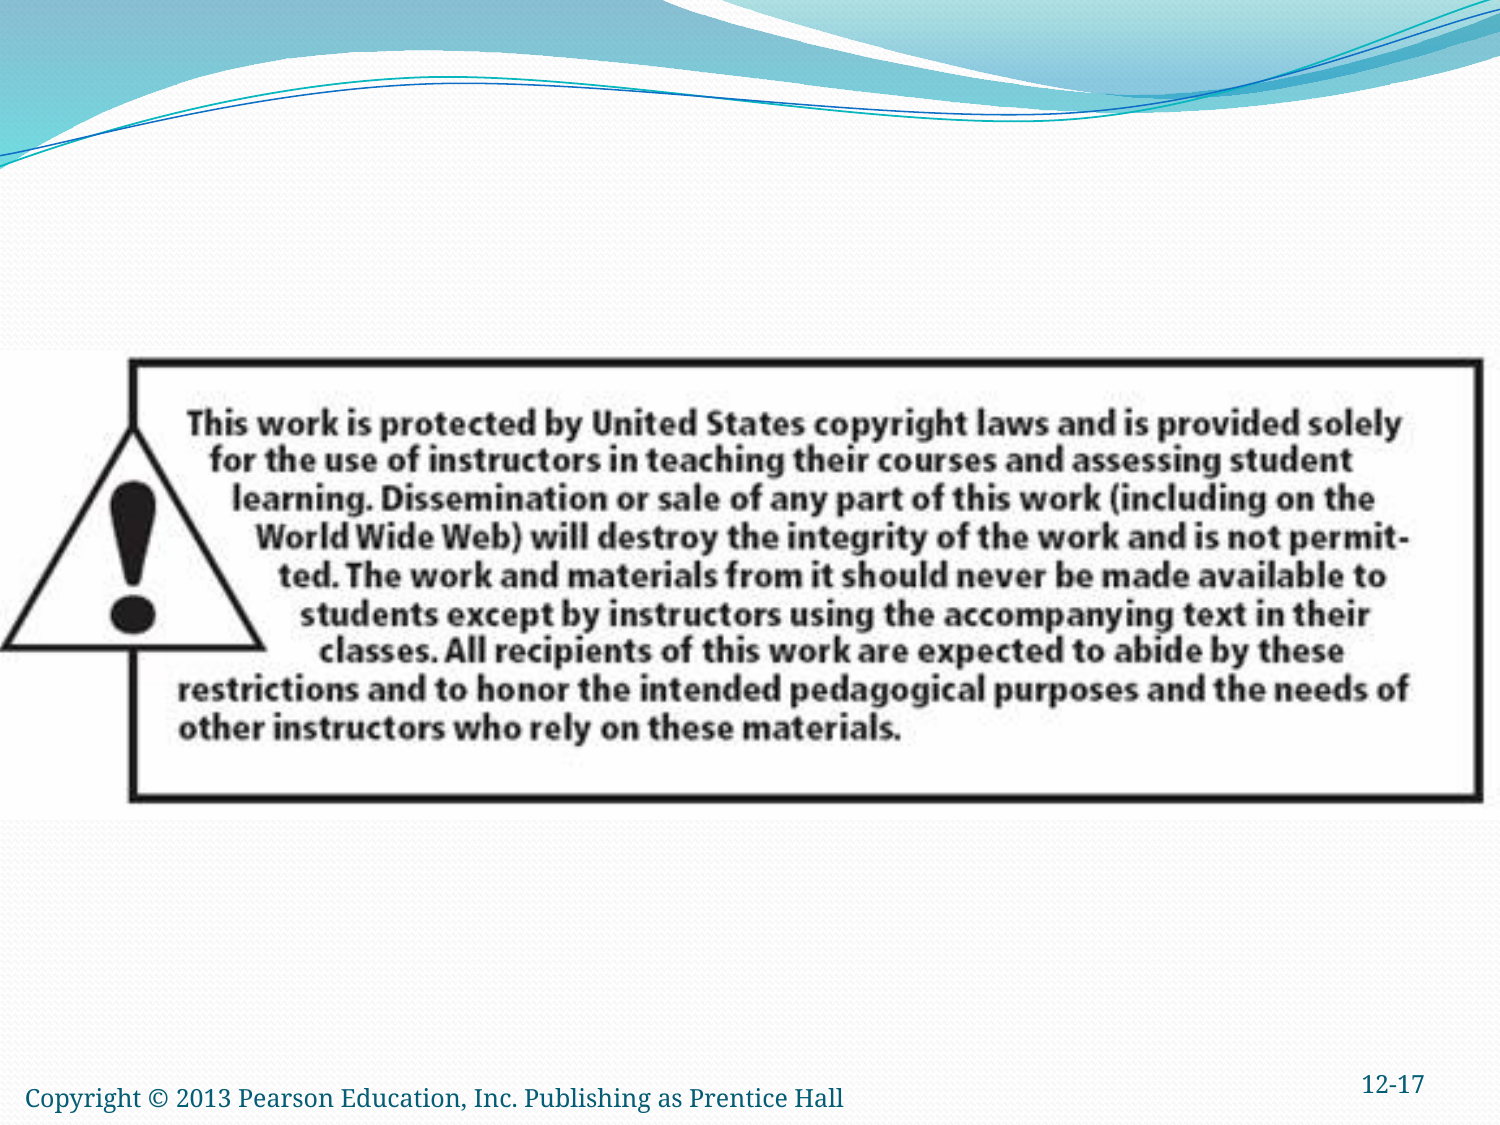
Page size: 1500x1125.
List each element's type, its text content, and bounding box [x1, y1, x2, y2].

picture [0, 350, 1500, 820]
text_box Copyright © 2013 Pearson Education, Inc. Publishing as Prentice Hall [24, 1074, 988, 1113]
slide_number 12-17 [1299, 1042, 1425, 1103]
